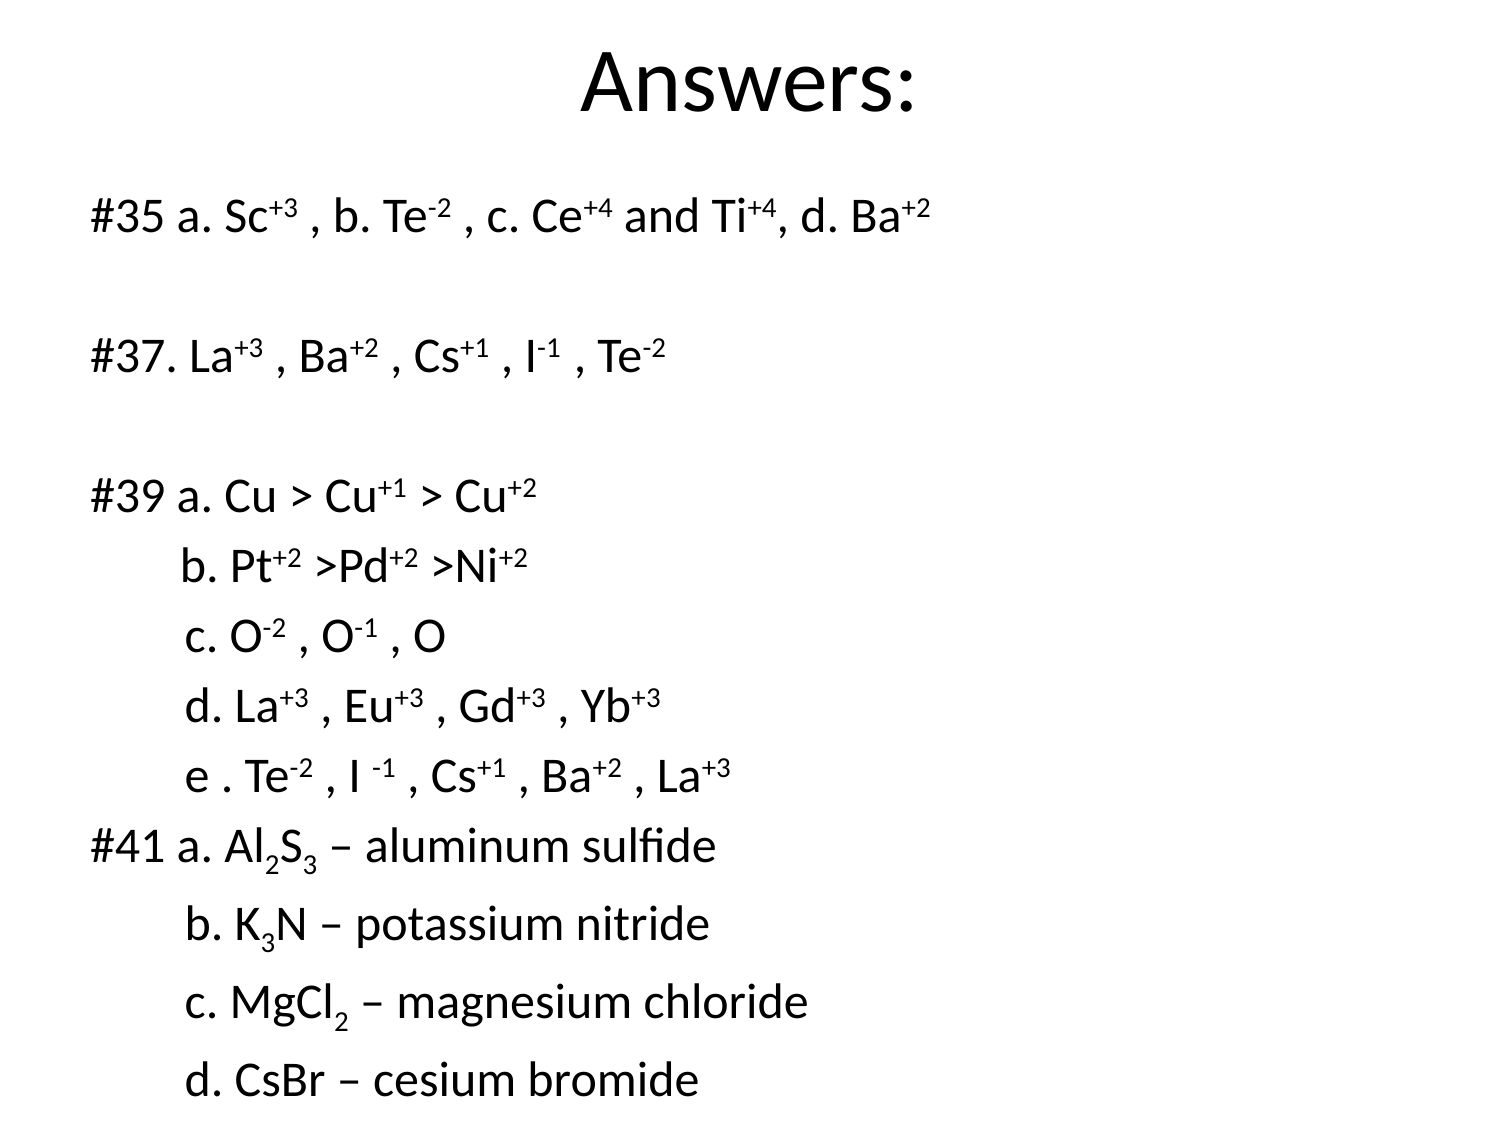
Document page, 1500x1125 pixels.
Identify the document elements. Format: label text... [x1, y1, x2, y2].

title Answers: [75, 0, 1425, 150]
list #35 a. Sc+3 , b. Te-2 , c. Ce+4 and Ti+4, d. Ba+2 #37. La+3 , Ba+2 , Cs+1 , I-1 , Te-2 #39 a. Cu > Cu+1 > Cu+2 b. Pt+2 >Pd+2 >Ni+2 c. O-2 , O-1 , O d. La+3 , Eu+3 , Gd+3 , Yb+3 e . Te-2 , I -1 , Cs+1 , Ba+2 , La+3 #41 a. Al2S3 – aluminum sulfide b. K3N – potassium nitride c. MgCl2 – magnesium chloride d. CsBr – cesium bromide [75, 174, 1425, 1125]
